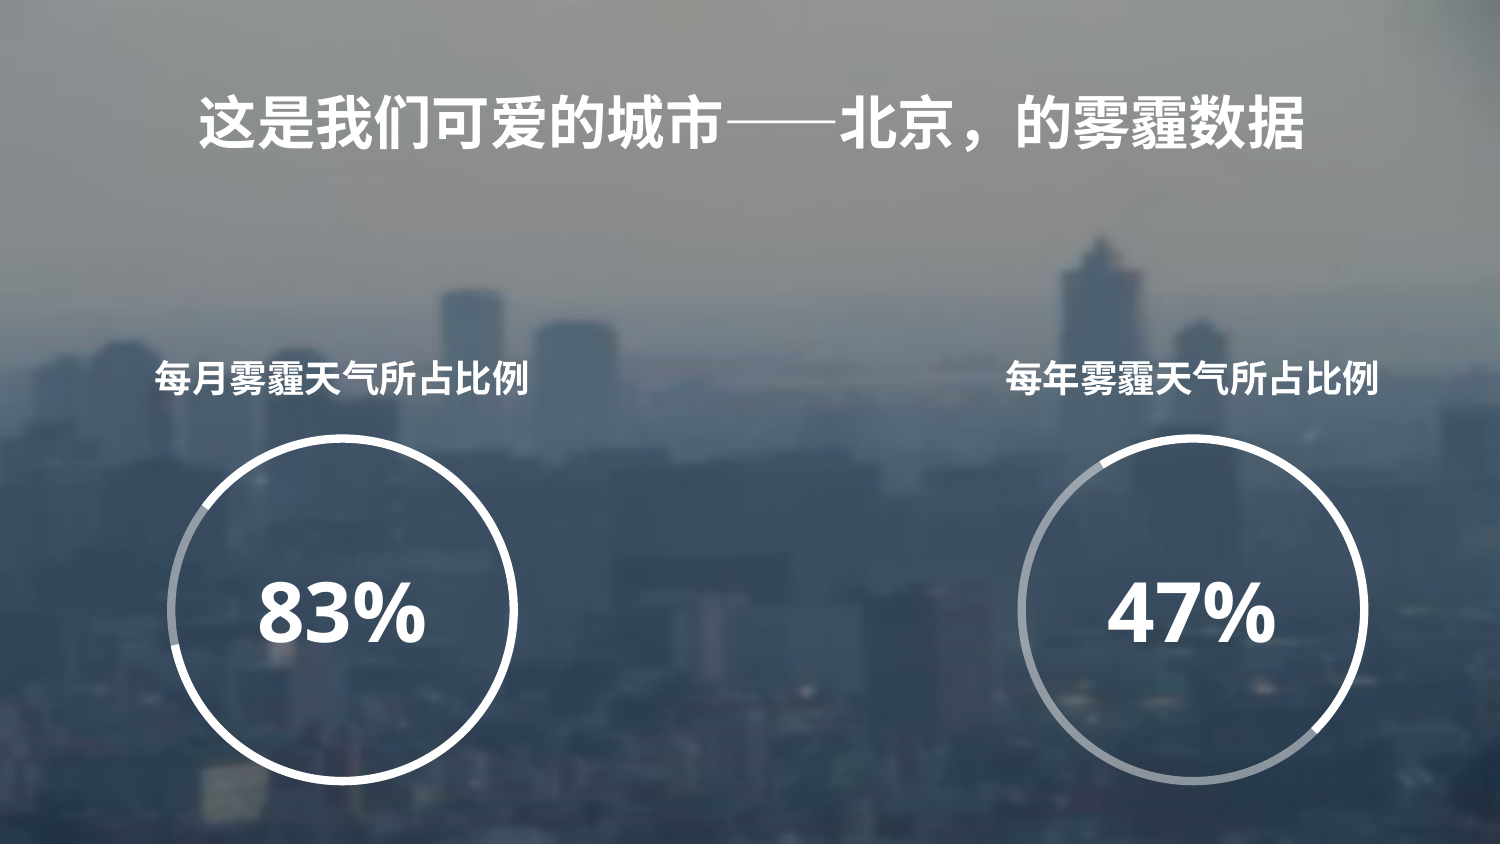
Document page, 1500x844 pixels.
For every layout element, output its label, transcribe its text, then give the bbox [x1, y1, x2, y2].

picture [0, 0, 1500, 844]
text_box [1021, 438, 1365, 782]
text_box 每月雾霾天气所占比例 [140, 347, 545, 407]
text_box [170, 438, 514, 782]
text_box 这是我们可爱的城市——北京，的雾霾数据 [184, 79, 1321, 164]
text_box 每年雾霾天气所占比例 [990, 347, 1395, 407]
